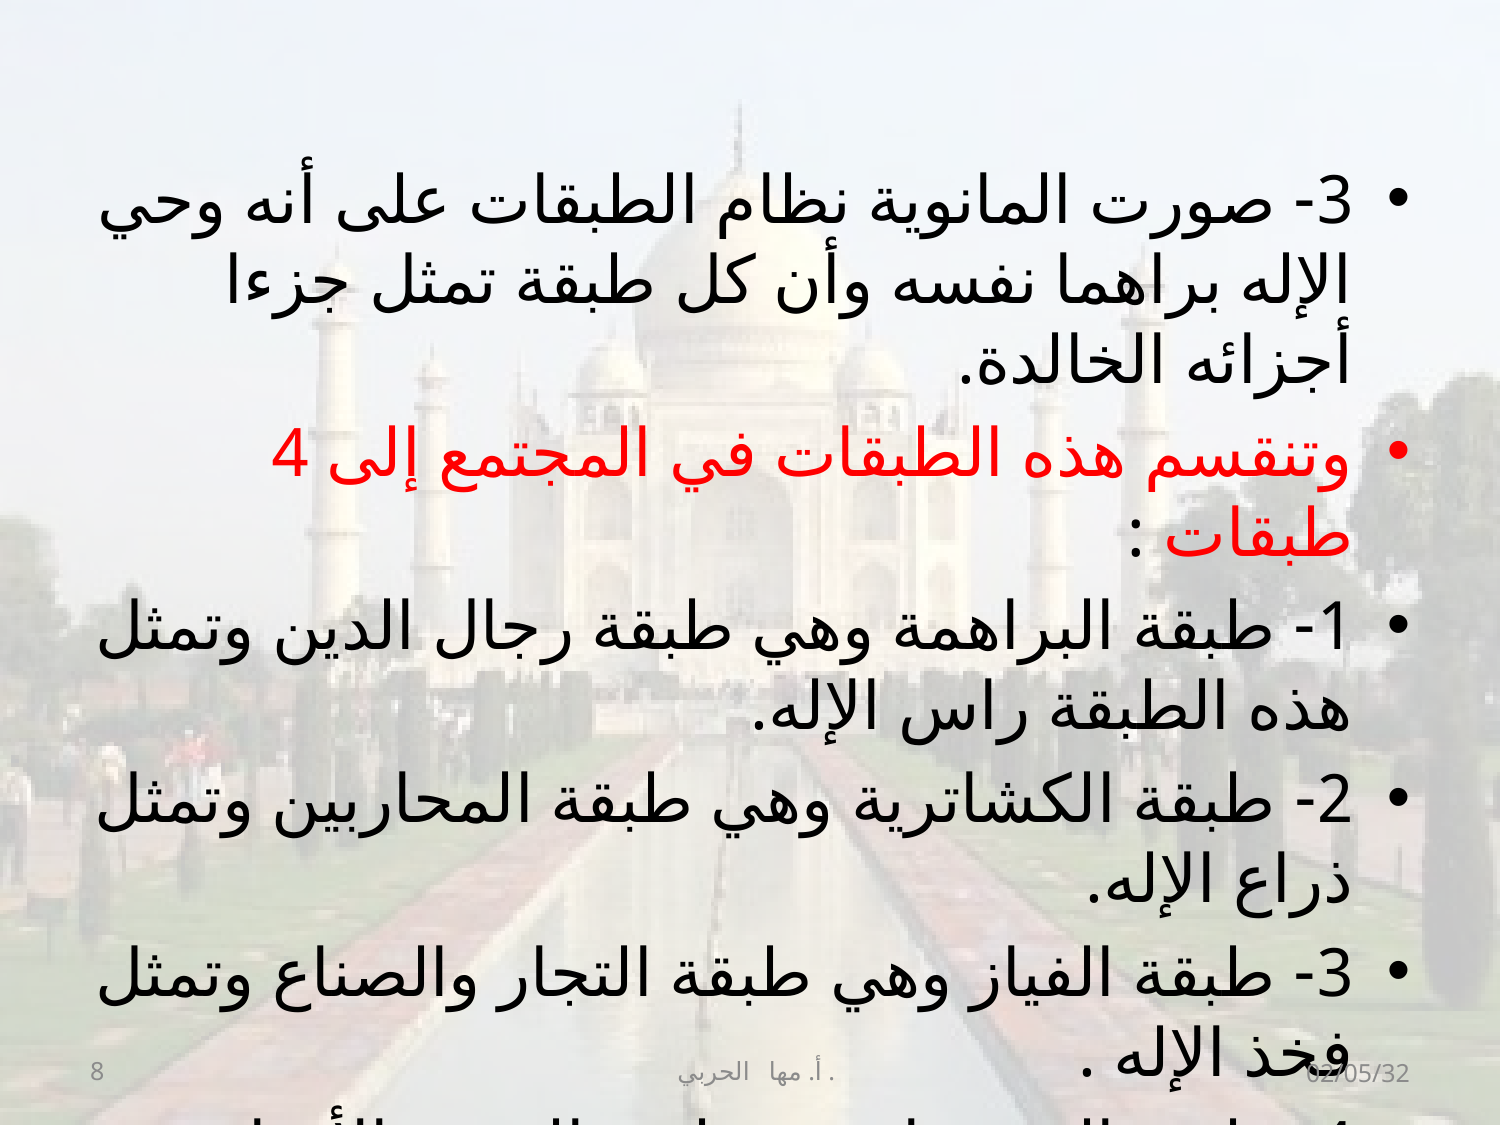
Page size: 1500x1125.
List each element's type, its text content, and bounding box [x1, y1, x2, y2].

list 3- صورت المانوية نظام الطبقات على أنه وحي الإله براهما نفسه وأن كل طبقة تمثل جزءا أجزائه الخالدة. وتنقسم هذه الطبقات في المجتمع إلى 4 طبقات : 1- طبقة البراهمة وهي طبقة رجال الدين وتمثل هذه الطبقة راس الإله. 2- طبقة الكشاترية وهي طبقة المحاربين وتمثل ذراع الإله. 3- طبقة الفياز وهي طبقة التجار والصناع وتمثل فخذ الإله . 4- طبقة السودرا وهي طبقة العبيد والأرقاء وتمثل قدم الإله. [75, 149, 1425, 1005]
footer أ. مها الحربي . [512, 1042, 988, 1103]
slide_number 8 [75, 1042, 425, 1103]
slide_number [1074, 1042, 1425, 1103]
